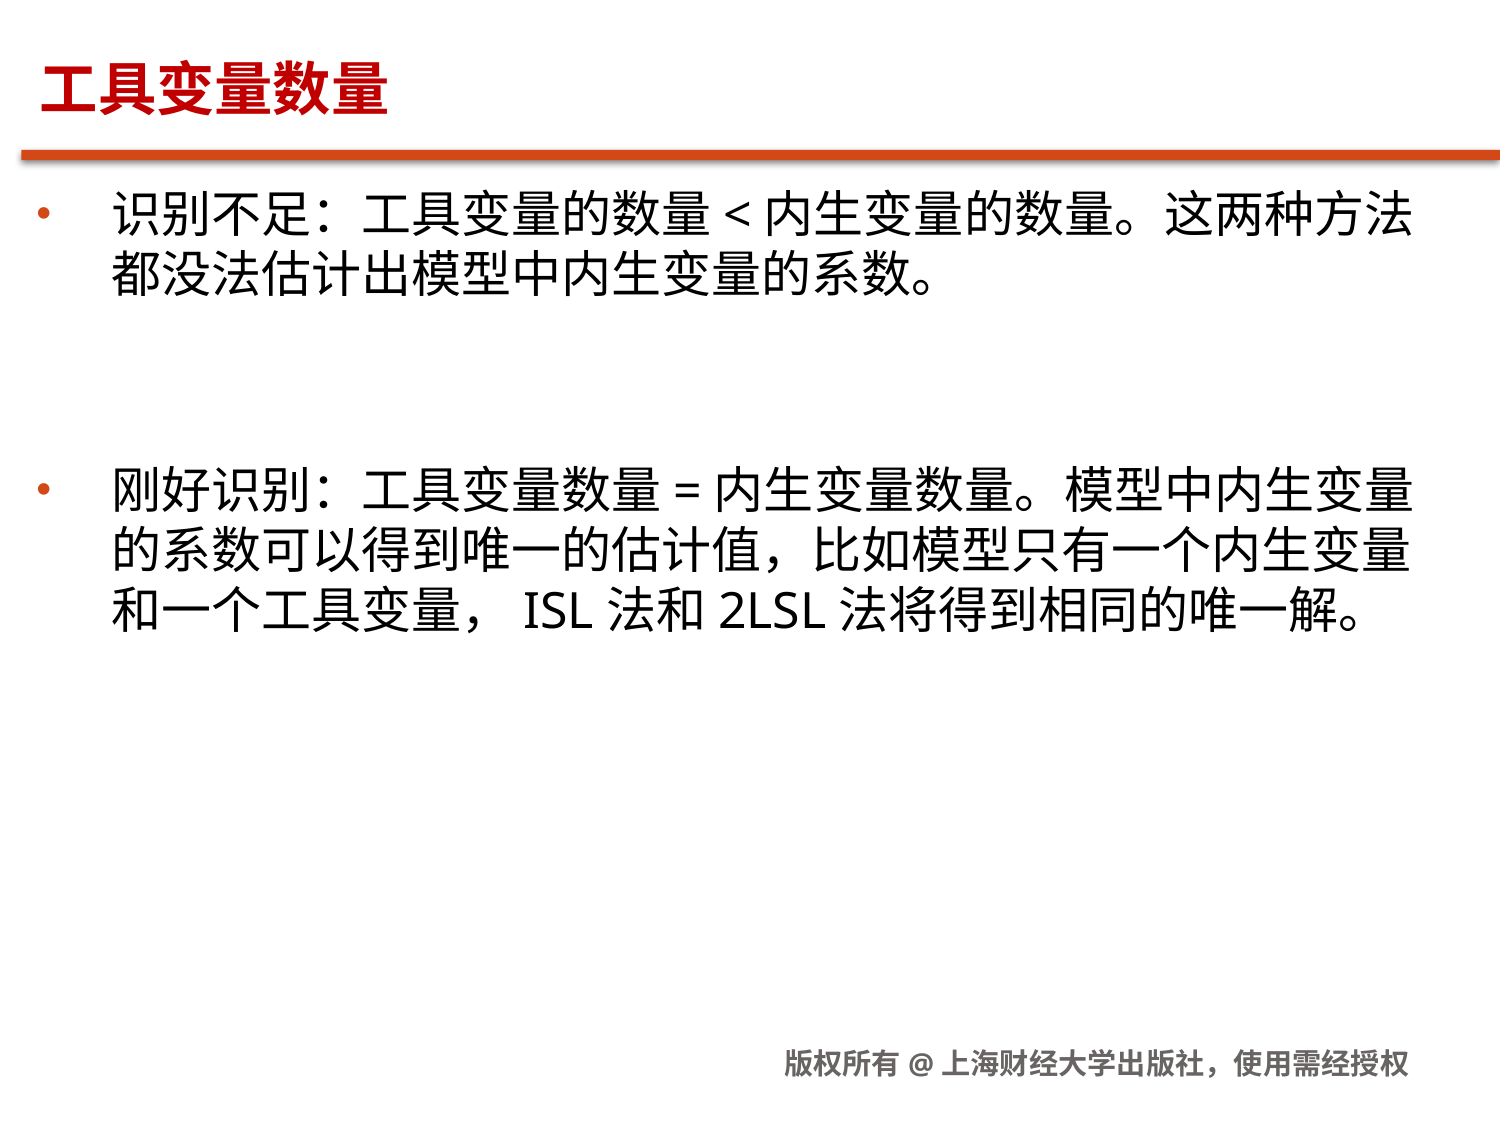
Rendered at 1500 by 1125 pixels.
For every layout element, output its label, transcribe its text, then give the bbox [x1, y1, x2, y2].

footer 版权所有@上海财经大学出版社，使用需经授权 [690, 1025, 1500, 1100]
title 工具变量数量 [24, 50, 1450, 138]
